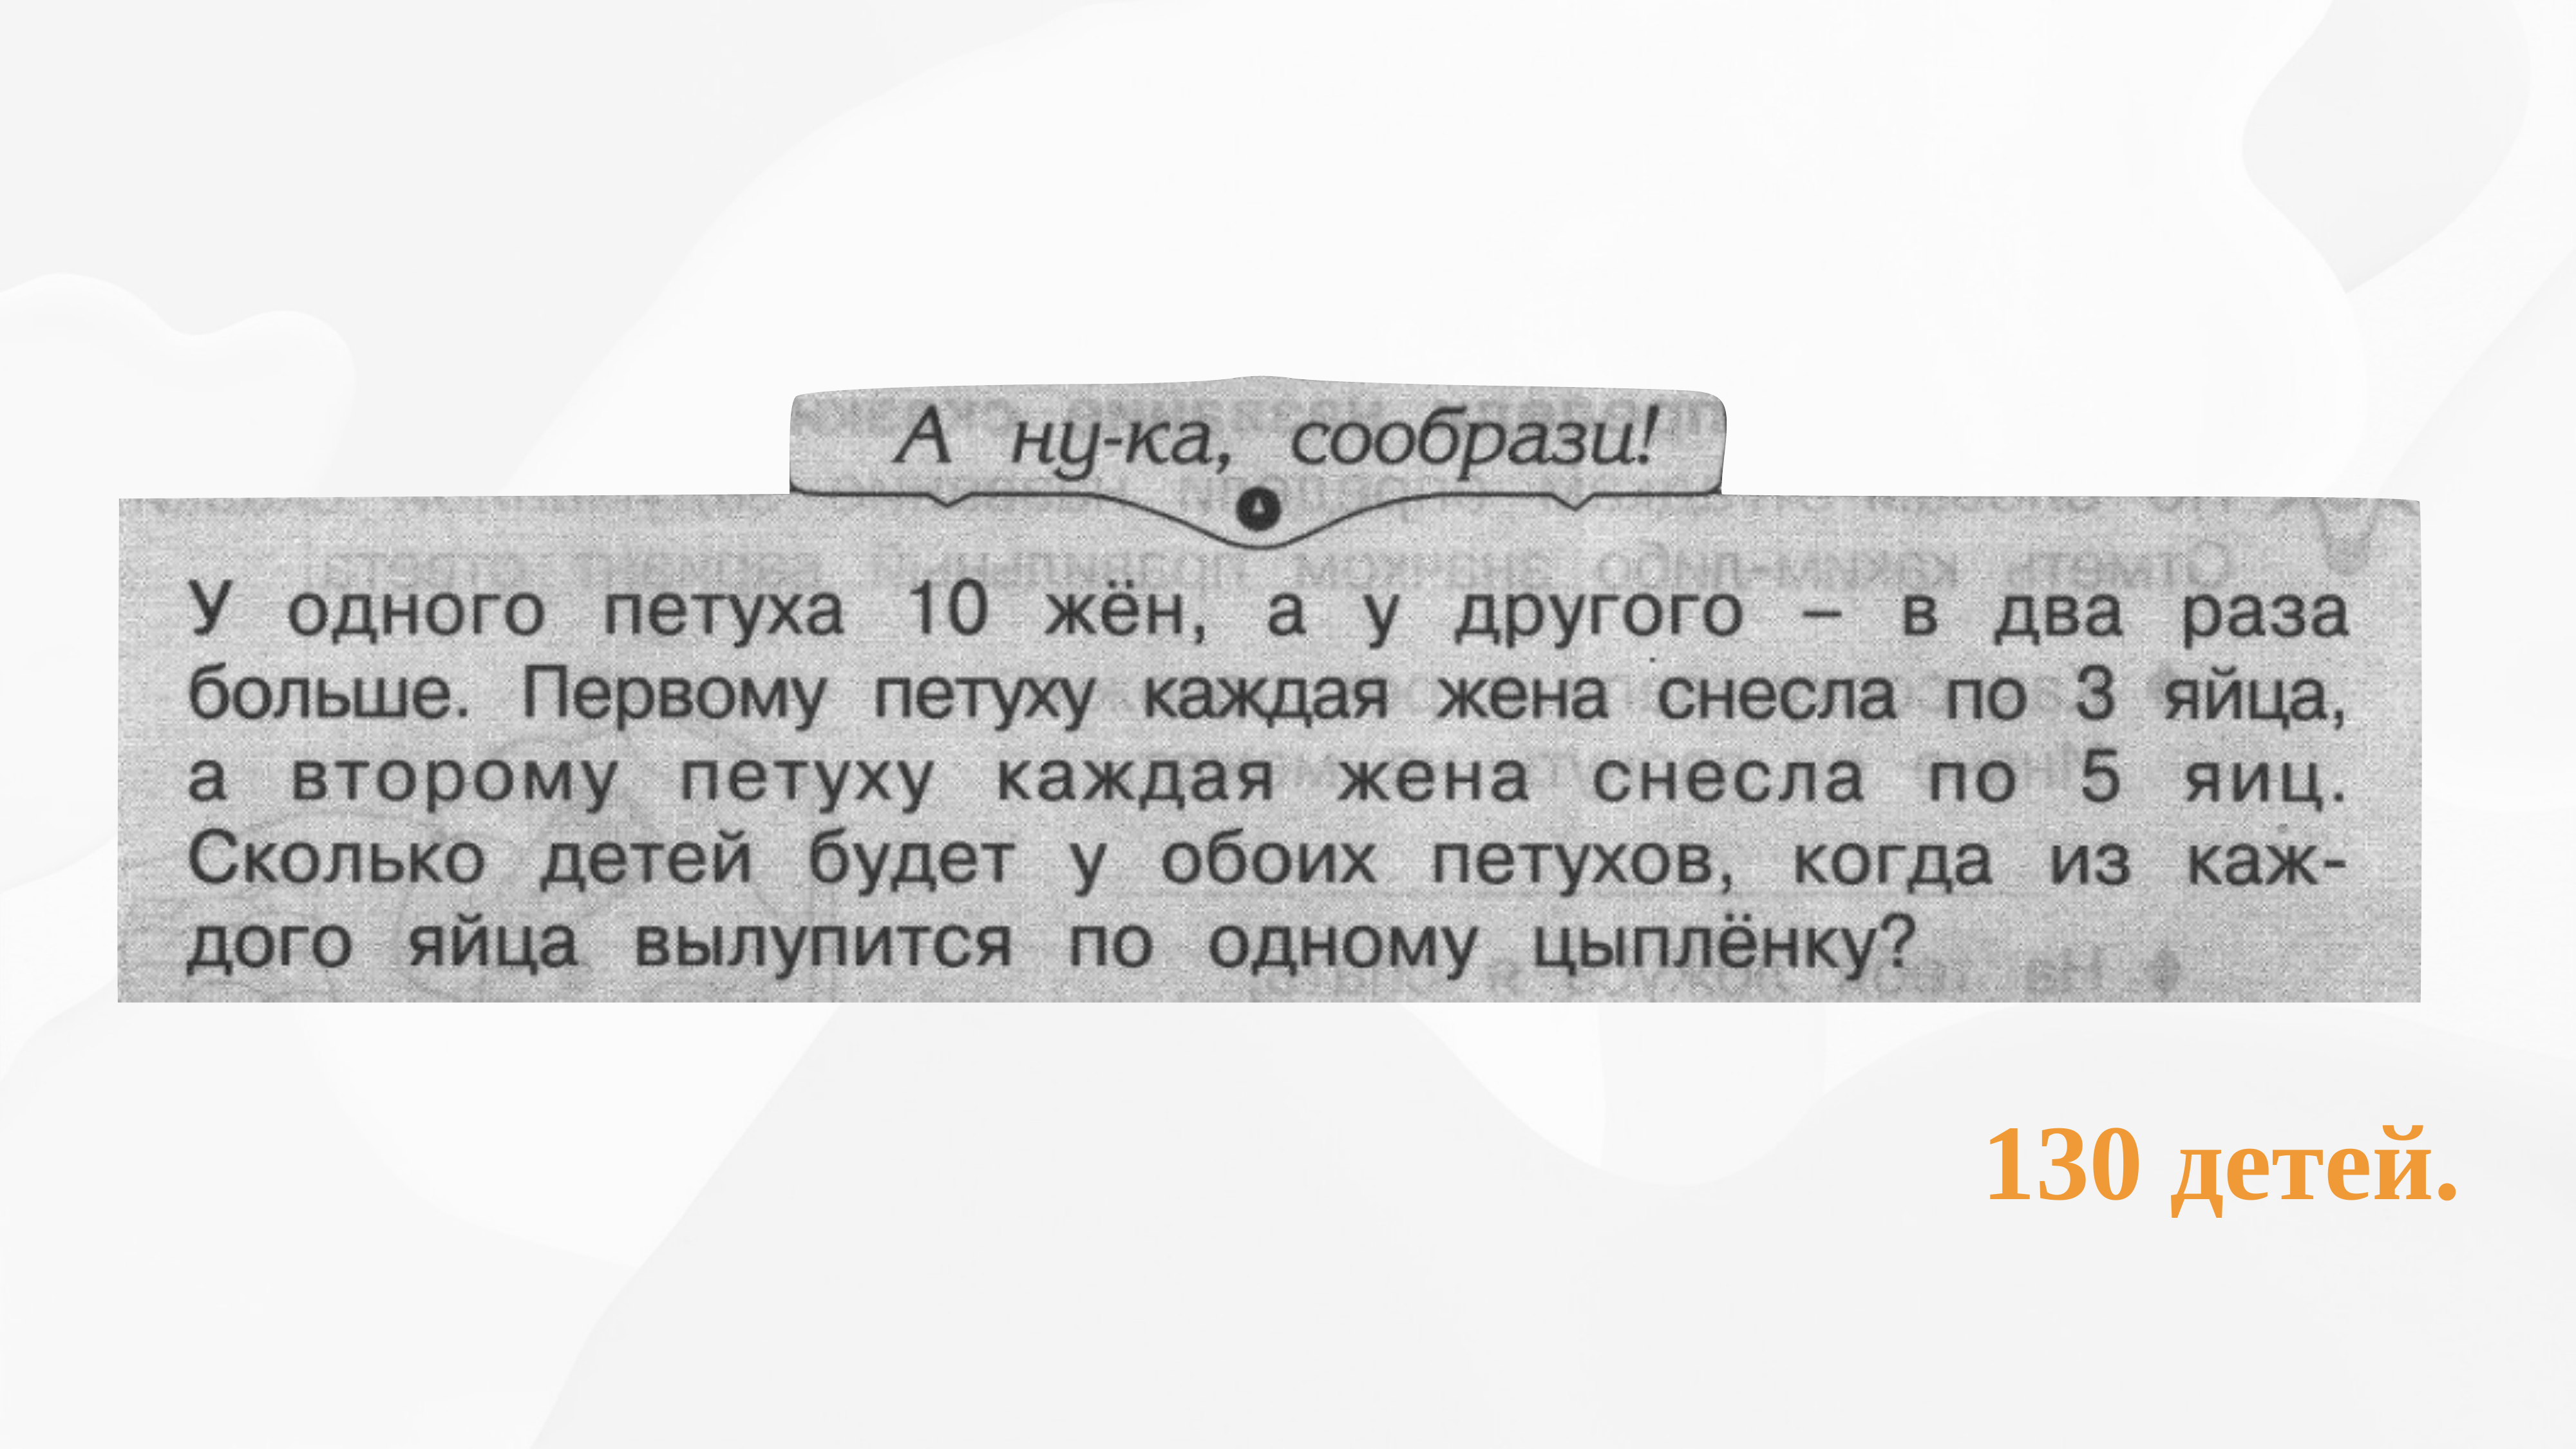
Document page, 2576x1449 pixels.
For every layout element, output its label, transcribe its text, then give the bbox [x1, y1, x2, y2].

text_box 130 детей. [1978, 1103, 2493, 1227]
picture [0, 0, 2576, 1449]
